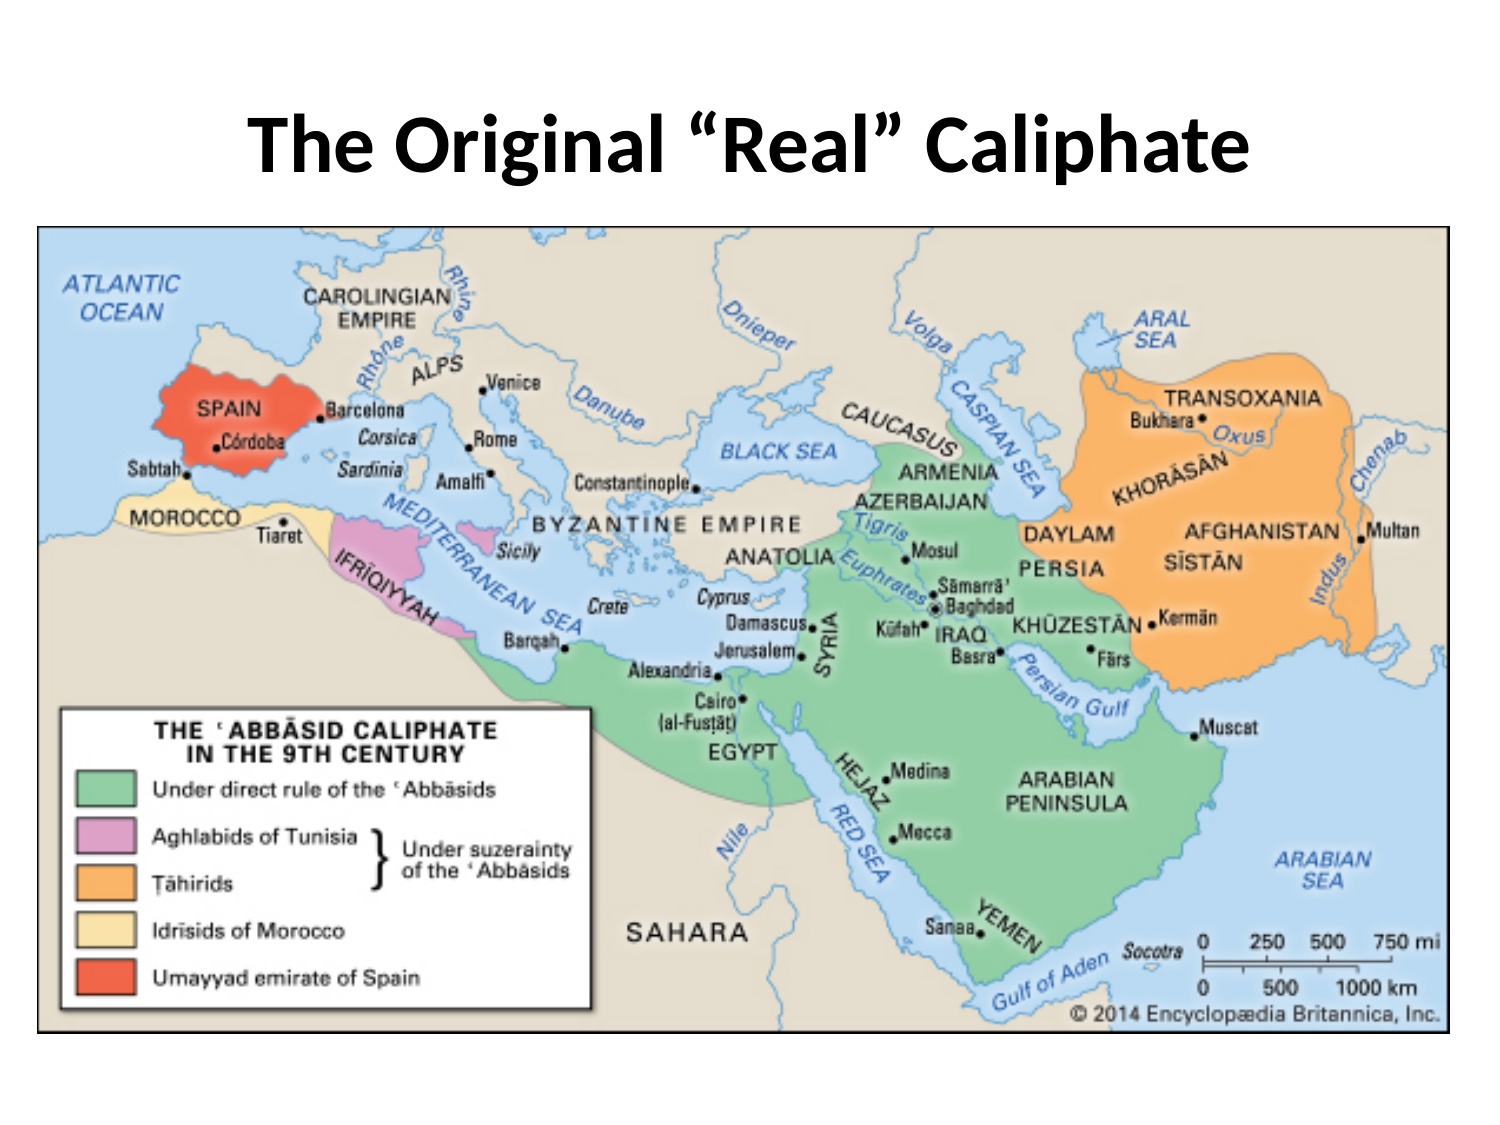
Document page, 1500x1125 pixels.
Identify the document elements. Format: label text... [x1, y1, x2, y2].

title The Original “Real” Caliphate [75, 45, 1425, 224]
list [37, 226, 1451, 1035]
